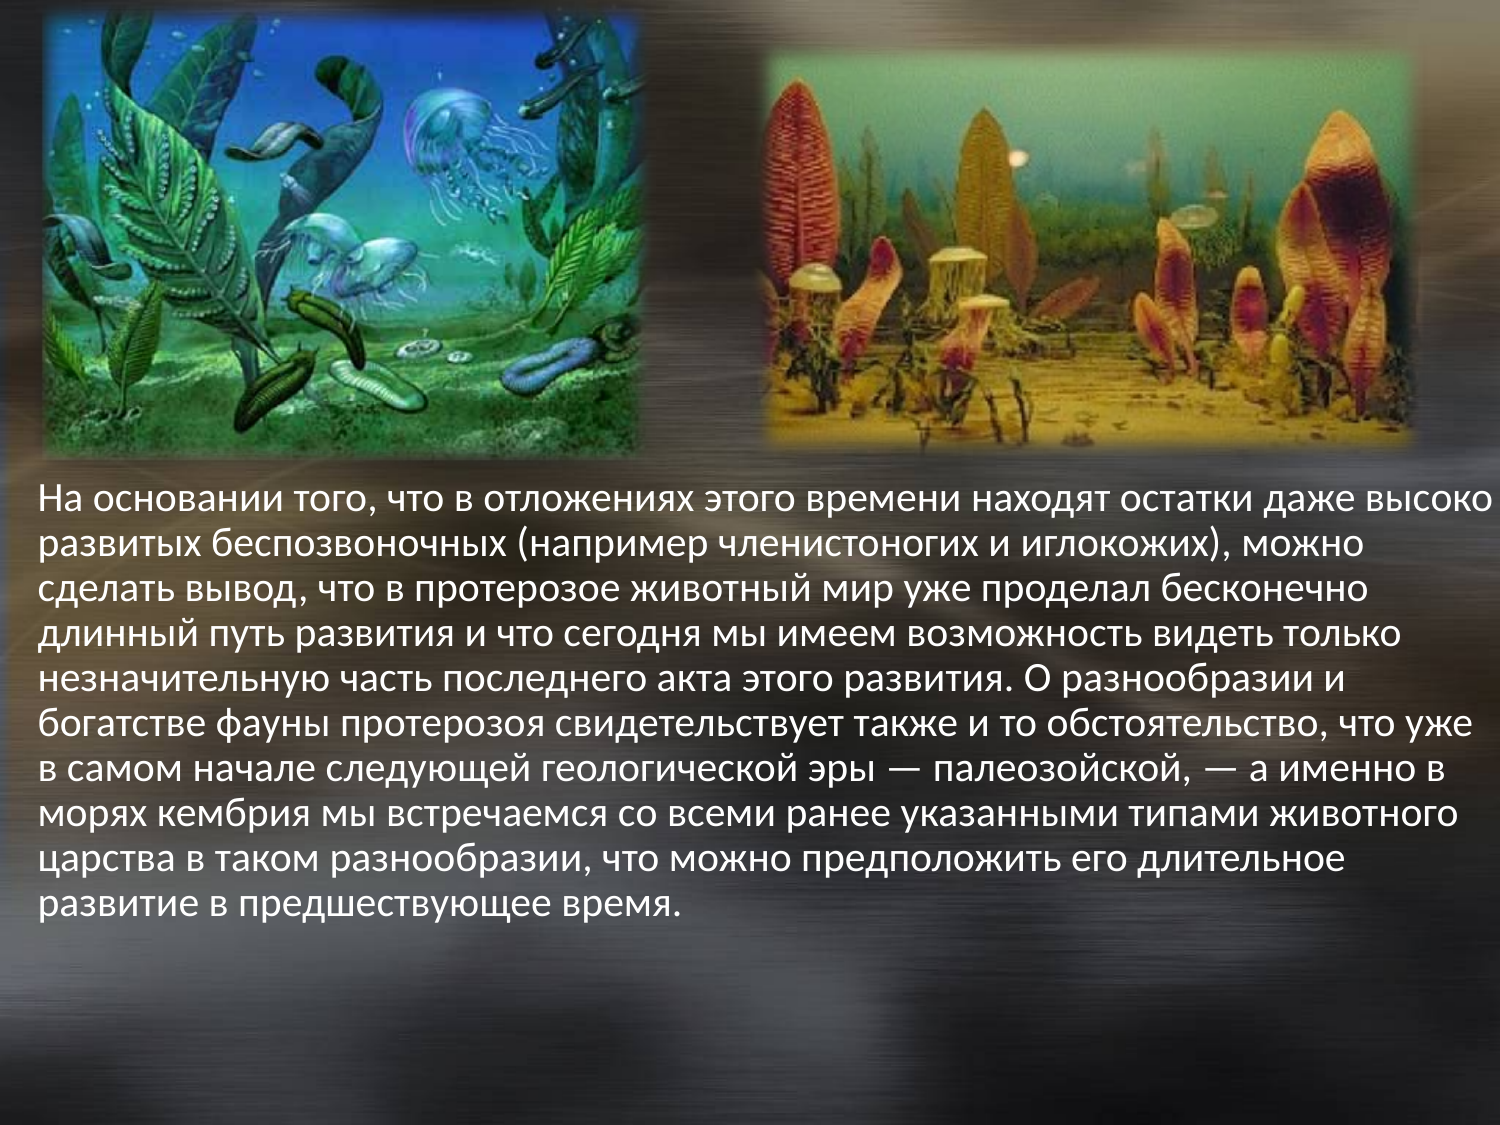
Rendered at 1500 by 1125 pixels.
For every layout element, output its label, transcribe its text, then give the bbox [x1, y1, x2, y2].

picture [0, 0, 1500, 1125]
subtitle На основании того, что в отложениях этого времени находят остатки даже высоко развитых беспозвоночных (например членистоногих и иглокожих), можно сделать вывод, что в протерозое животный мир уже проделал бесконечно длинный путь развития и что сегодня мы имеем возможность видеть только незначительную часть последнего акта этого развития. О разнообразии и богатстве фауны протерозоя свидетельствует также и то обстоятельство, что уже в самом начале следующей геологической эры — палеозойской, — а именно в морях кембрия мы встречаемся со всеми ранее указанными типами животного царства в таком разнообразии, что можно предположить его длительное развитие в предшествующее время. [37, 474, 1500, 1050]
